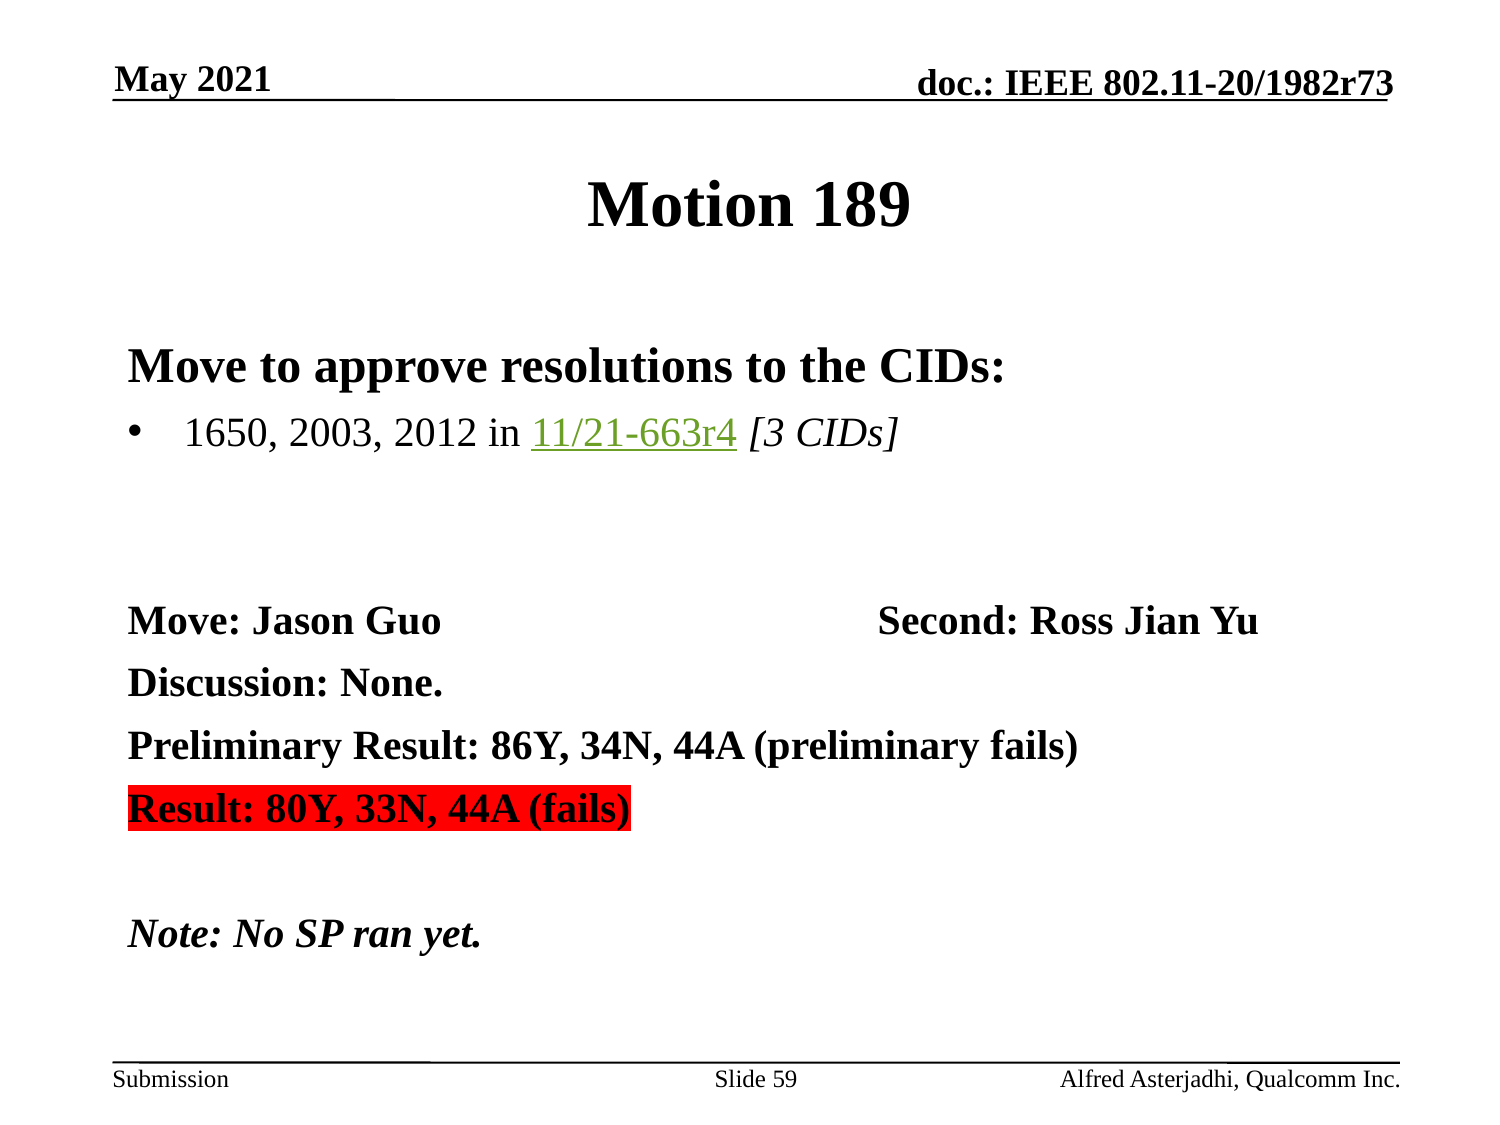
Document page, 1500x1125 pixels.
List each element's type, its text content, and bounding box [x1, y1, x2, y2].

footer Alfred Asterjadhi, Qualcomm Inc. [878, 1061, 1402, 1093]
slide_number Slide 59 [712, 1061, 800, 1123]
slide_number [114, 54, 423, 100]
list Move to approve resolutions to the CIDs: 1650, 2003, 2012 in 11/21-663r4 [3 CIDs] Move: Jason Guo Second: Ross Jian Yu Discussion: None. Preliminary Result: 86Y, 34N, 44A (preliminary fails) Result: 80Y, 33N, 44A (fails) Note: No SP ran yet. [112, 324, 1388, 1000]
title Motion 189 [112, 112, 1388, 288]
